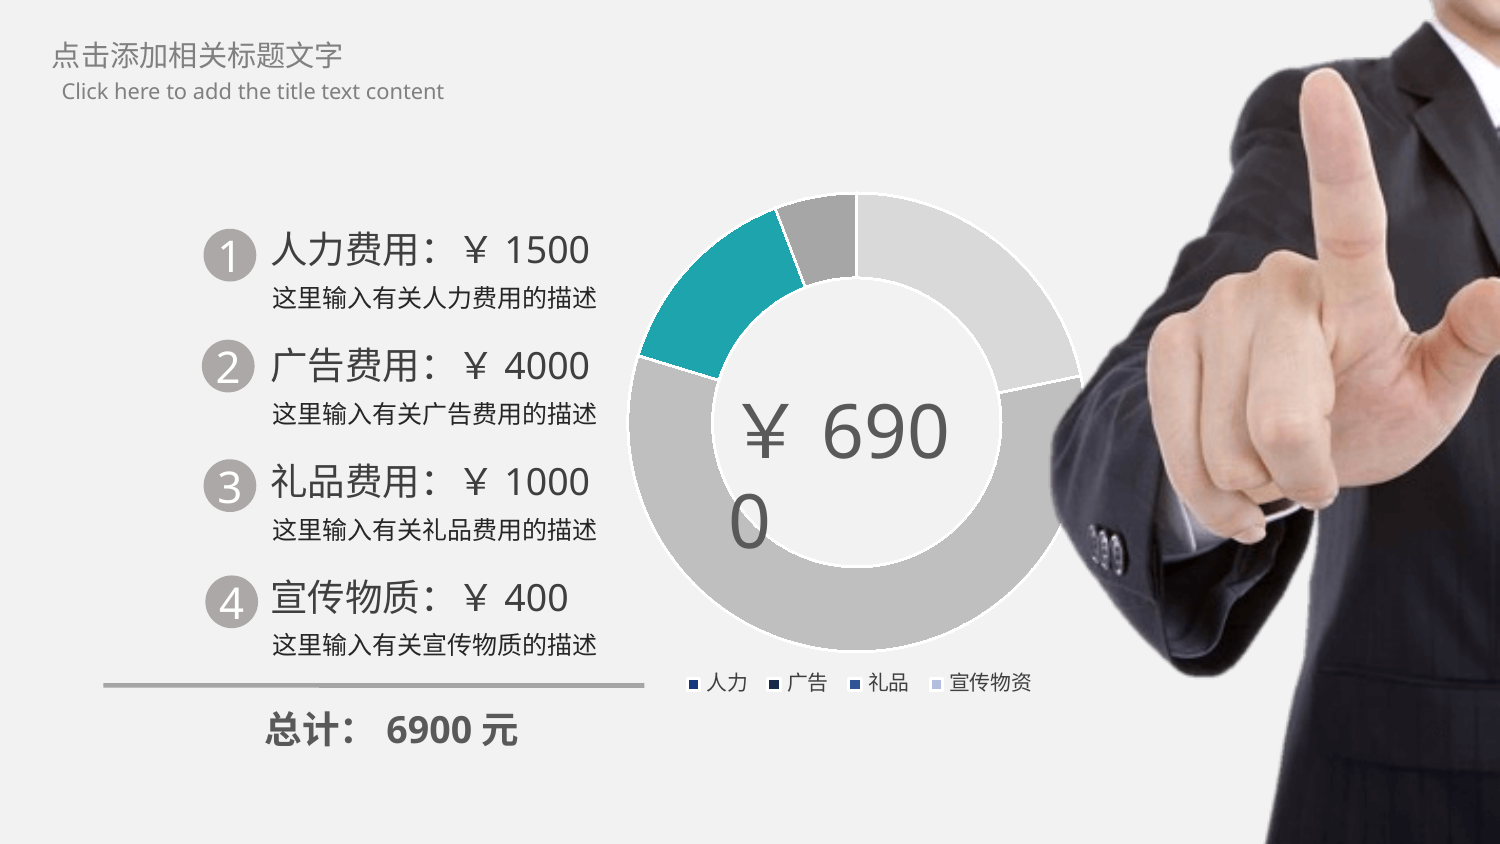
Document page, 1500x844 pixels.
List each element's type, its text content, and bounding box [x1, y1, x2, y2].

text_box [203, 220, 668, 319]
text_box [458, 177, 1025, 712]
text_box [203, 452, 668, 551]
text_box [201, 336, 668, 435]
text_box 总计：6900元 [253, 700, 569, 757]
picture [1030, 0, 1500, 844]
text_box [103, 567, 668, 686]
